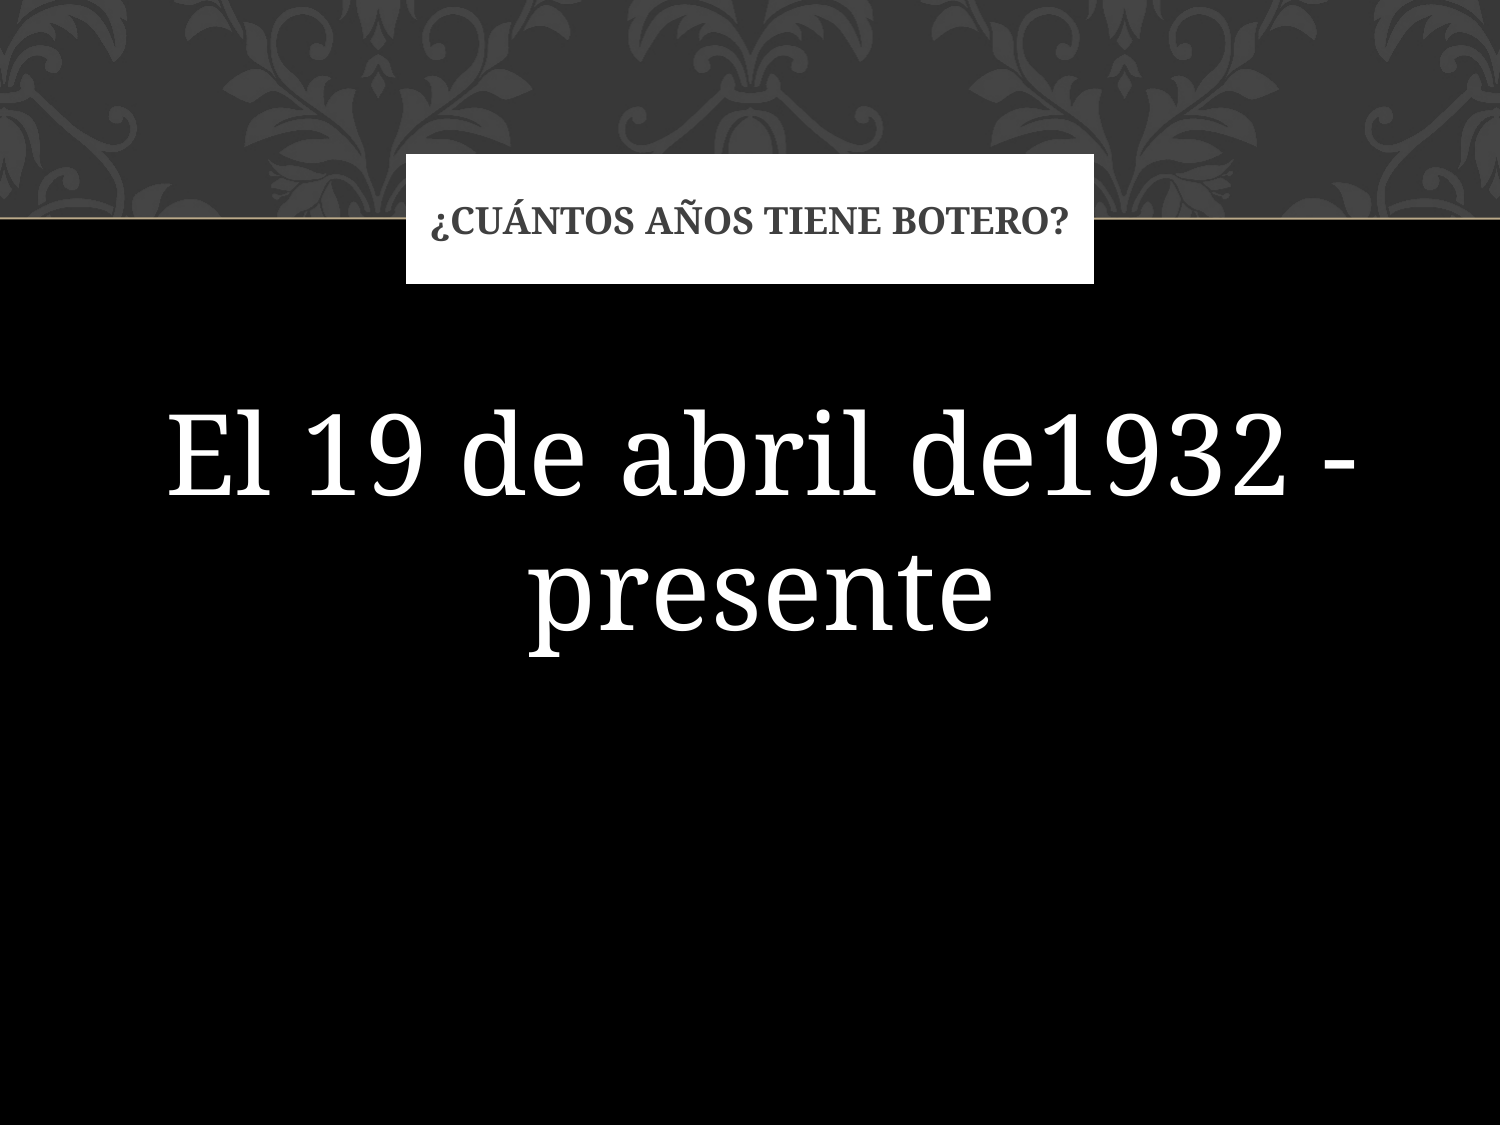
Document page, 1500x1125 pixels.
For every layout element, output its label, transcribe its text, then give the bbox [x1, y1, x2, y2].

list El 19 de abril de1932 - presente [87, 375, 1438, 1044]
title ¿Cuándo? [406, 154, 1094, 281]
text_box ¿Cuántos aÑos tiene Botero? [412, 162, 1088, 278]
